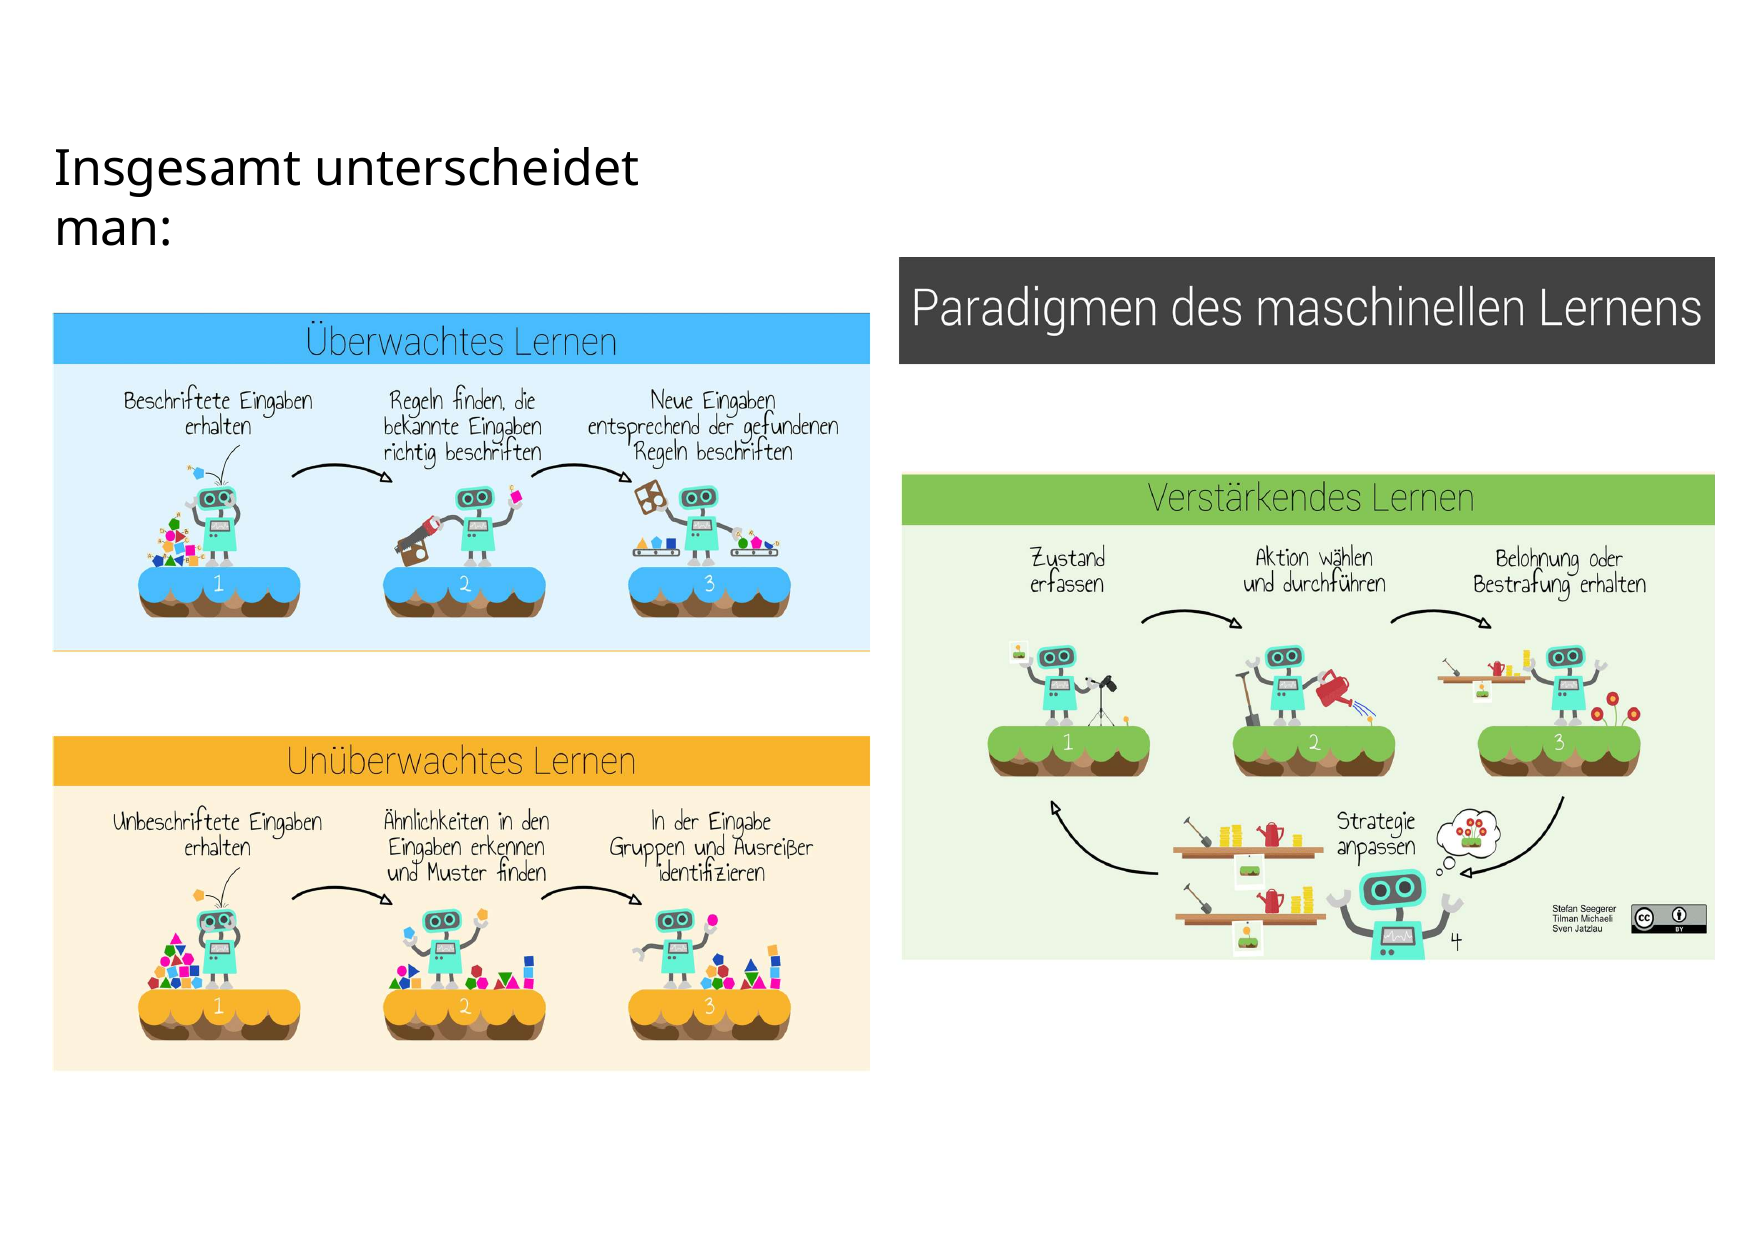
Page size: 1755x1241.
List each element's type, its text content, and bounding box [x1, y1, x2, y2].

title Insgesamt unterscheidet man: [52, 132, 727, 257]
picture [51, 257, 1715, 1146]
